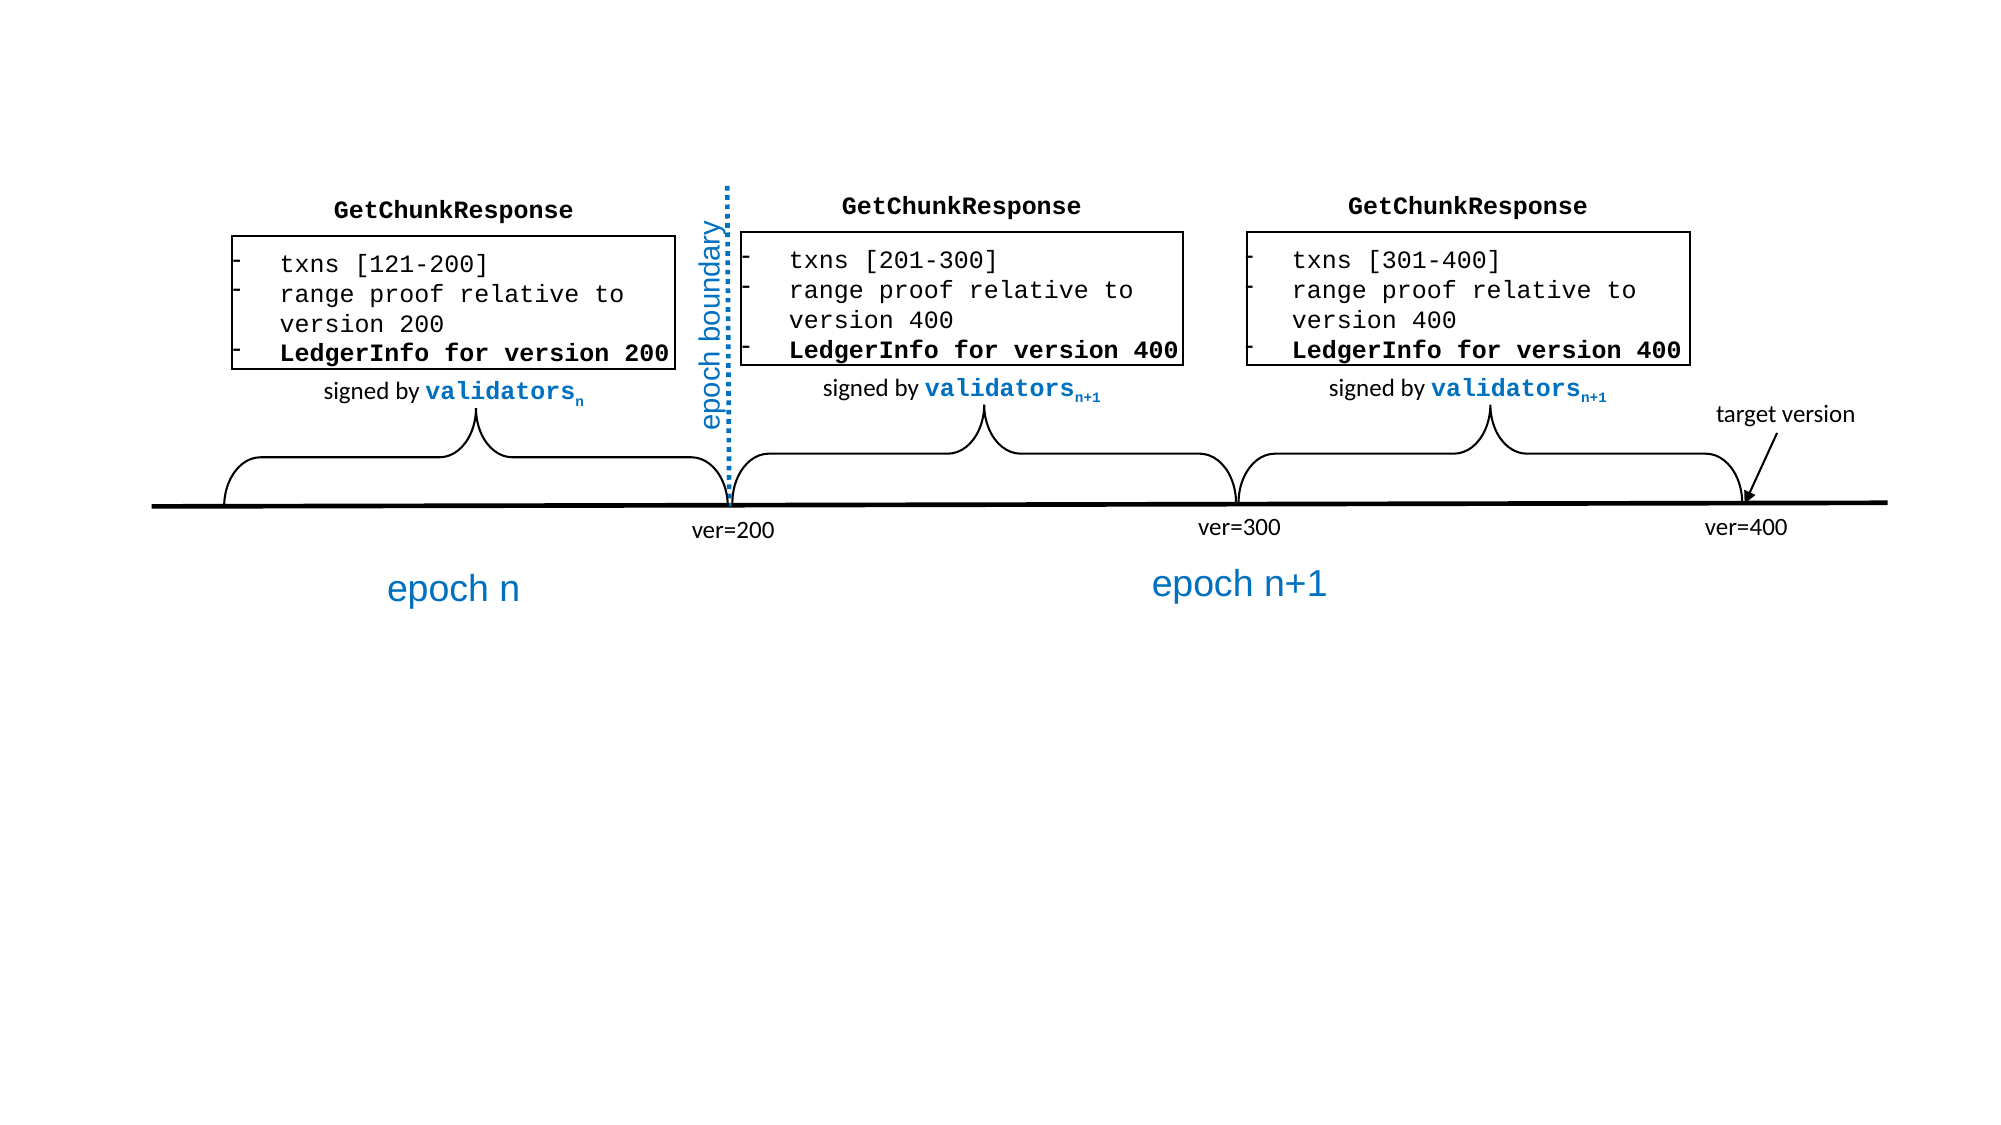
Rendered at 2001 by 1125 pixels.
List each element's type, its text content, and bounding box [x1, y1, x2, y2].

text_box [740, 231, 1184, 236]
text_box epoch n [372, 556, 536, 617]
text_box epoch boundary [683, 205, 727, 446]
text_box [1238, 404, 1743, 502]
text_box signed by validatorsn+1 [1314, 363, 1623, 413]
text_box GetChunkResponse [827, 182, 1097, 227]
text_box txns [201-300] range proof relative to version 400 LedgerInfo for version 400 [733, 236, 1204, 371]
text_box GetChunkResponse [1333, 182, 1603, 227]
text_box [231, 235, 676, 239]
text_box ver=400 [1690, 507, 1803, 549]
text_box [1744, 432, 1778, 504]
text_box [223, 408, 727, 502]
text_box [731, 404, 1237, 502]
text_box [730, 502, 1888, 507]
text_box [151, 502, 727, 507]
text_box ver=200 [677, 507, 790, 552]
text_box txns [121-200] range proof relative to version 200 LedgerInfo for version 200 [218, 239, 683, 375]
text_box [1246, 231, 1691, 236]
text_box txns [301-400] range proof relative to version 400 LedgerInfo for version 400 [1230, 236, 1713, 371]
text_box signed by validatorsn [308, 367, 599, 417]
text_box target version [1701, 390, 1871, 436]
text_box ver=300 [1183, 507, 1297, 549]
text_box epoch n+1 [1136, 551, 1343, 611]
text_box signed by validatorsn+1 [807, 363, 1116, 413]
text_box GetChunkResponse [318, 185, 589, 231]
